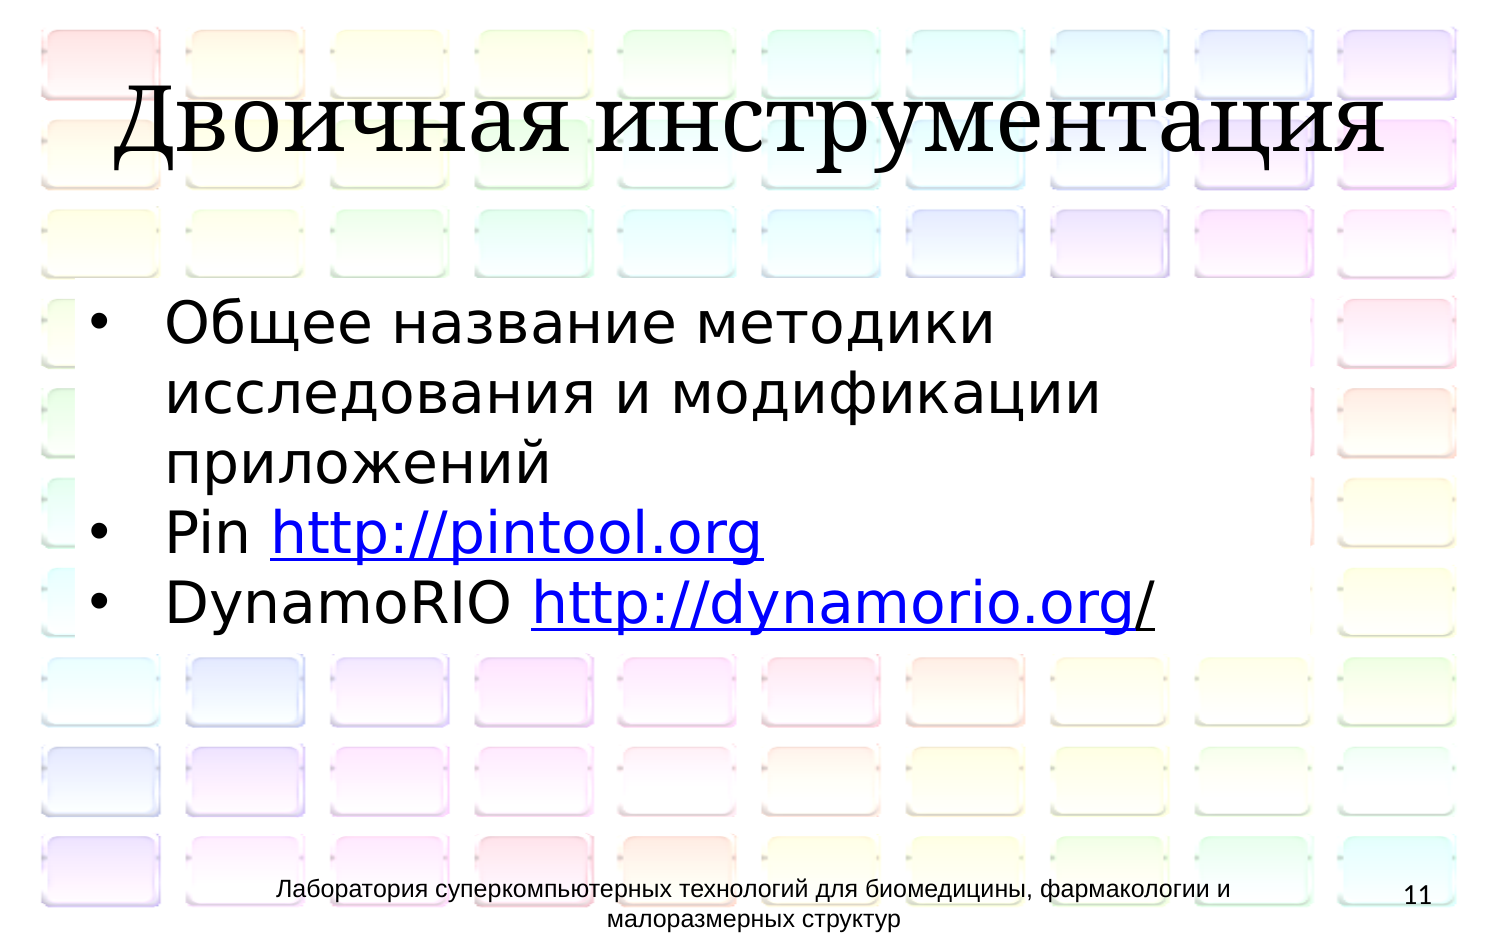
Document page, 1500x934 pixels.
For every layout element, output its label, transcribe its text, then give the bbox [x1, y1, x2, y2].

text_box Лаборатория суперкомпьютерных технологий для биомедицины, фармакологии и малоразмерных структур [171, 864, 1338, 915]
text_box Общее название методики исследования и модификации приложений Pin http://pintool.org DynamoRIO http://dynamorio.org/ [73, 276, 1312, 645]
text_box Двоичная инструментация [74, 37, 1425, 193]
picture [0, 0, 1500, 934]
text_box 11 [1387, 868, 1473, 918]
